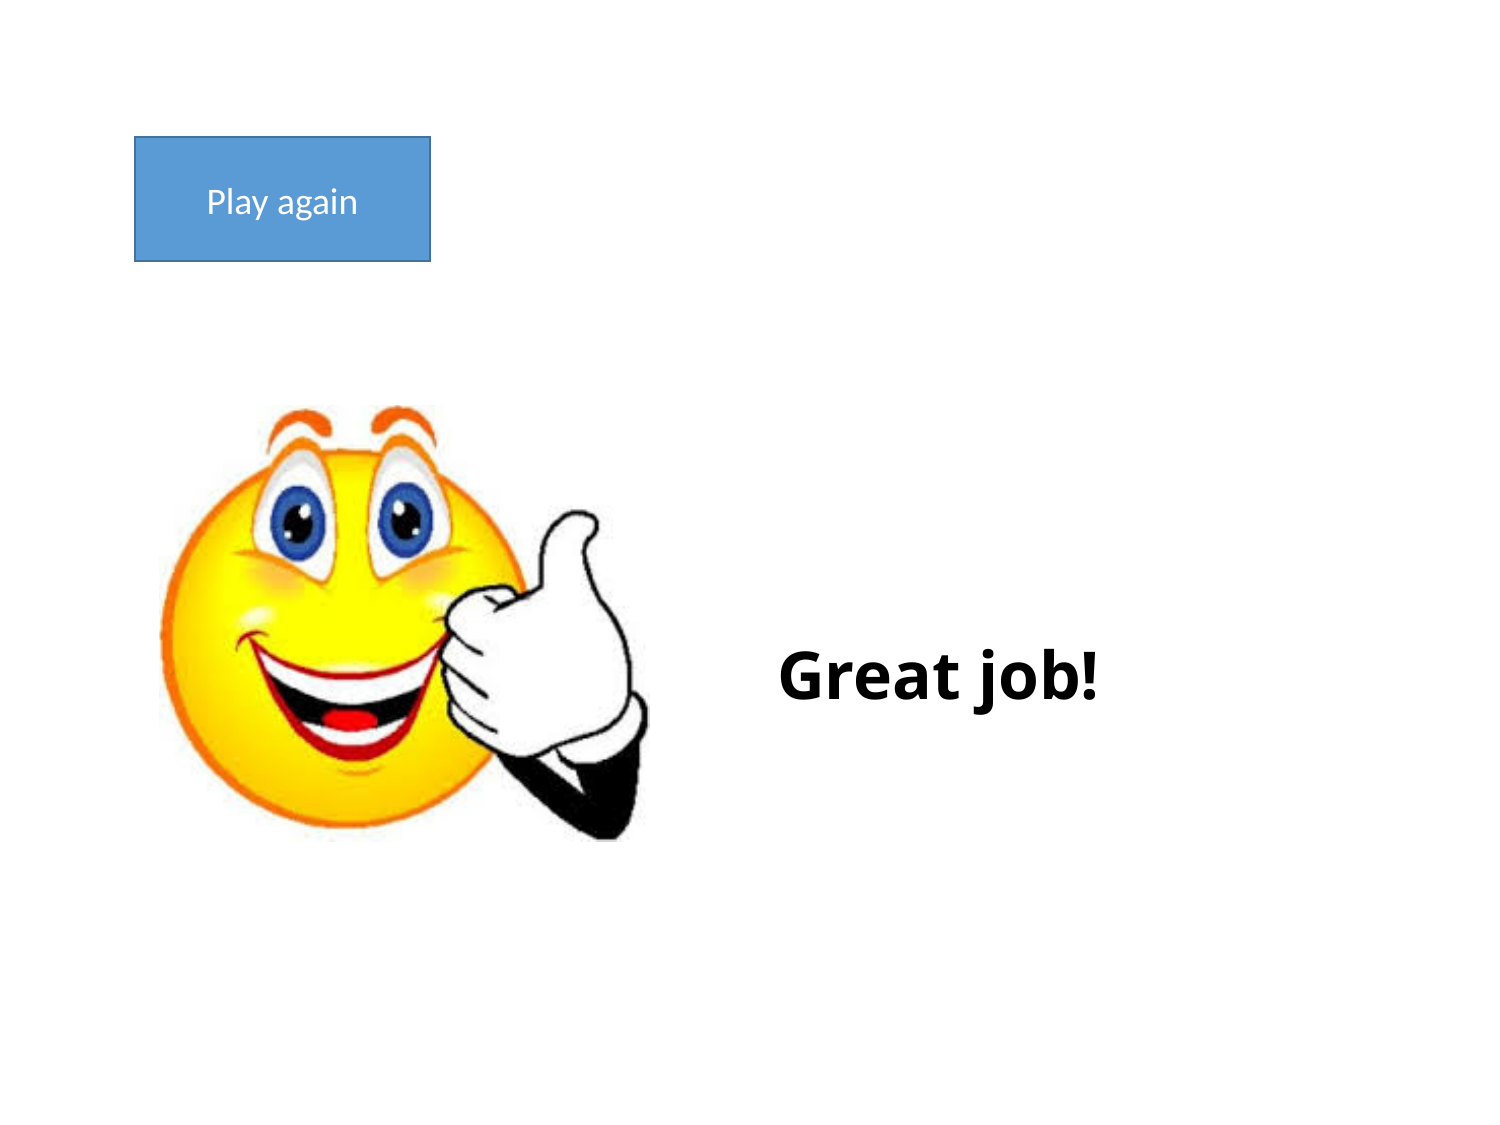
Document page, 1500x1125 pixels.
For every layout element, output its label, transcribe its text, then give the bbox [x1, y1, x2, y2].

text_box Play again [134, 136, 431, 262]
title Great job! [761, 619, 1137, 738]
picture [159, 405, 650, 842]
